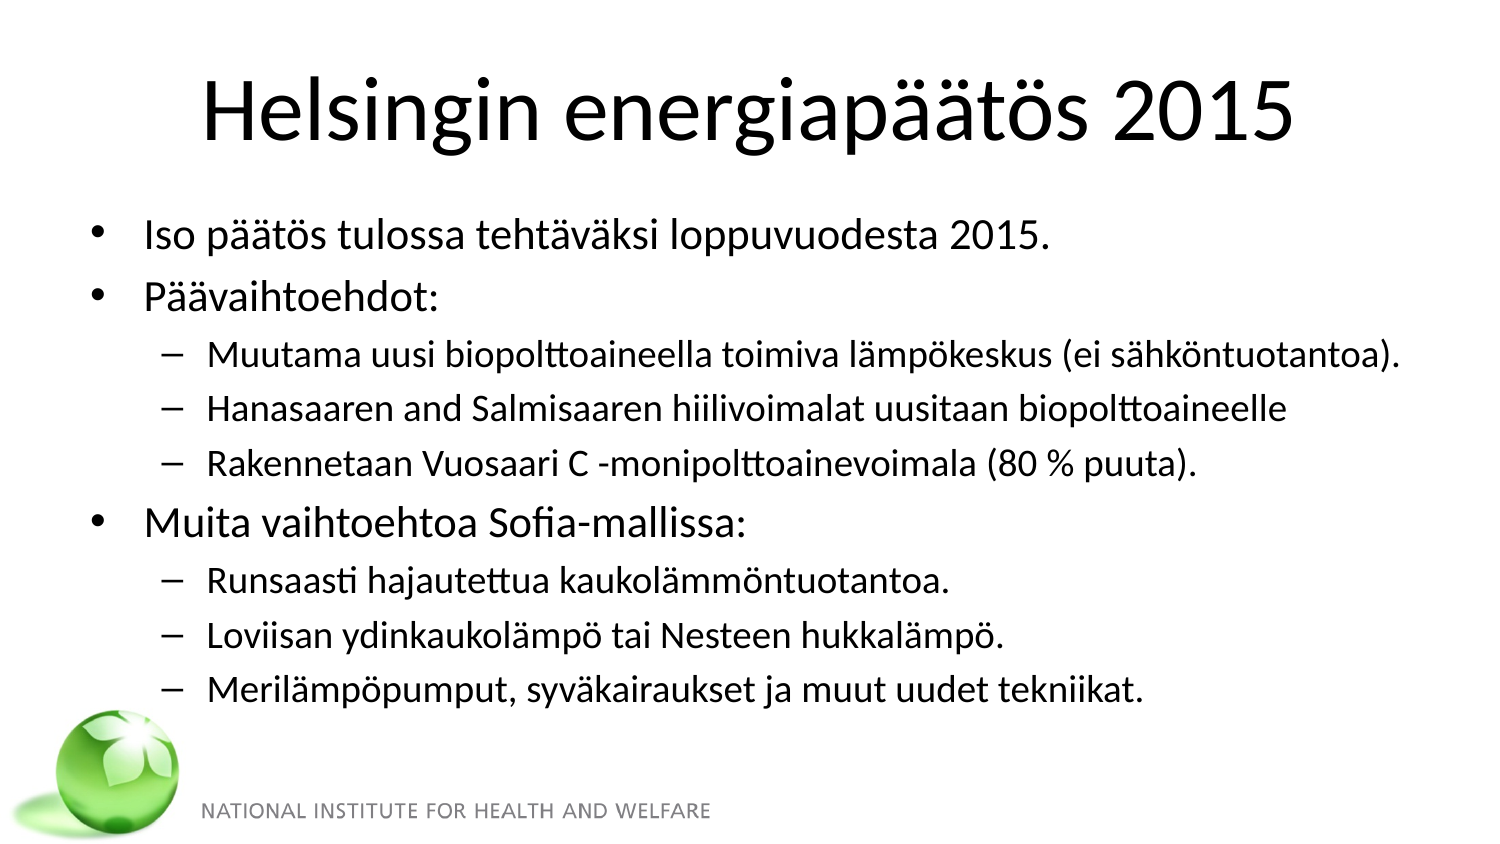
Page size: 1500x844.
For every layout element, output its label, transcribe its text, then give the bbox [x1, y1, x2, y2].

picture [196, 797, 715, 827]
list Iso päätös tulossa tehtäväksi loppuvuodesta 2015. Päävaihtoehdot: Muutama uusi biopolttoaineella toimiva lämpökeskus (ei sähköntuotantoa). Hanasaaren and Salmisaaren hiilivoimalat uusitaan biopolttoaineelle Rakennetaan Vuosaari C -monipolttoainevoimala (80 % puuta). Muita vaihtoehtoa Sofia-mallissa: Runsaasti hajautettua kaukolämmöntuotantoa. Loviisan ydinkaukolämpö tai Nesteen hukkalämpö. Merilämpöpumput, syväkairaukset ja muut uudet tekniikat. [75, 196, 1425, 754]
picture [0, 697, 195, 844]
title Helsingin energiapäätös 2015 [75, 33, 1425, 175]
